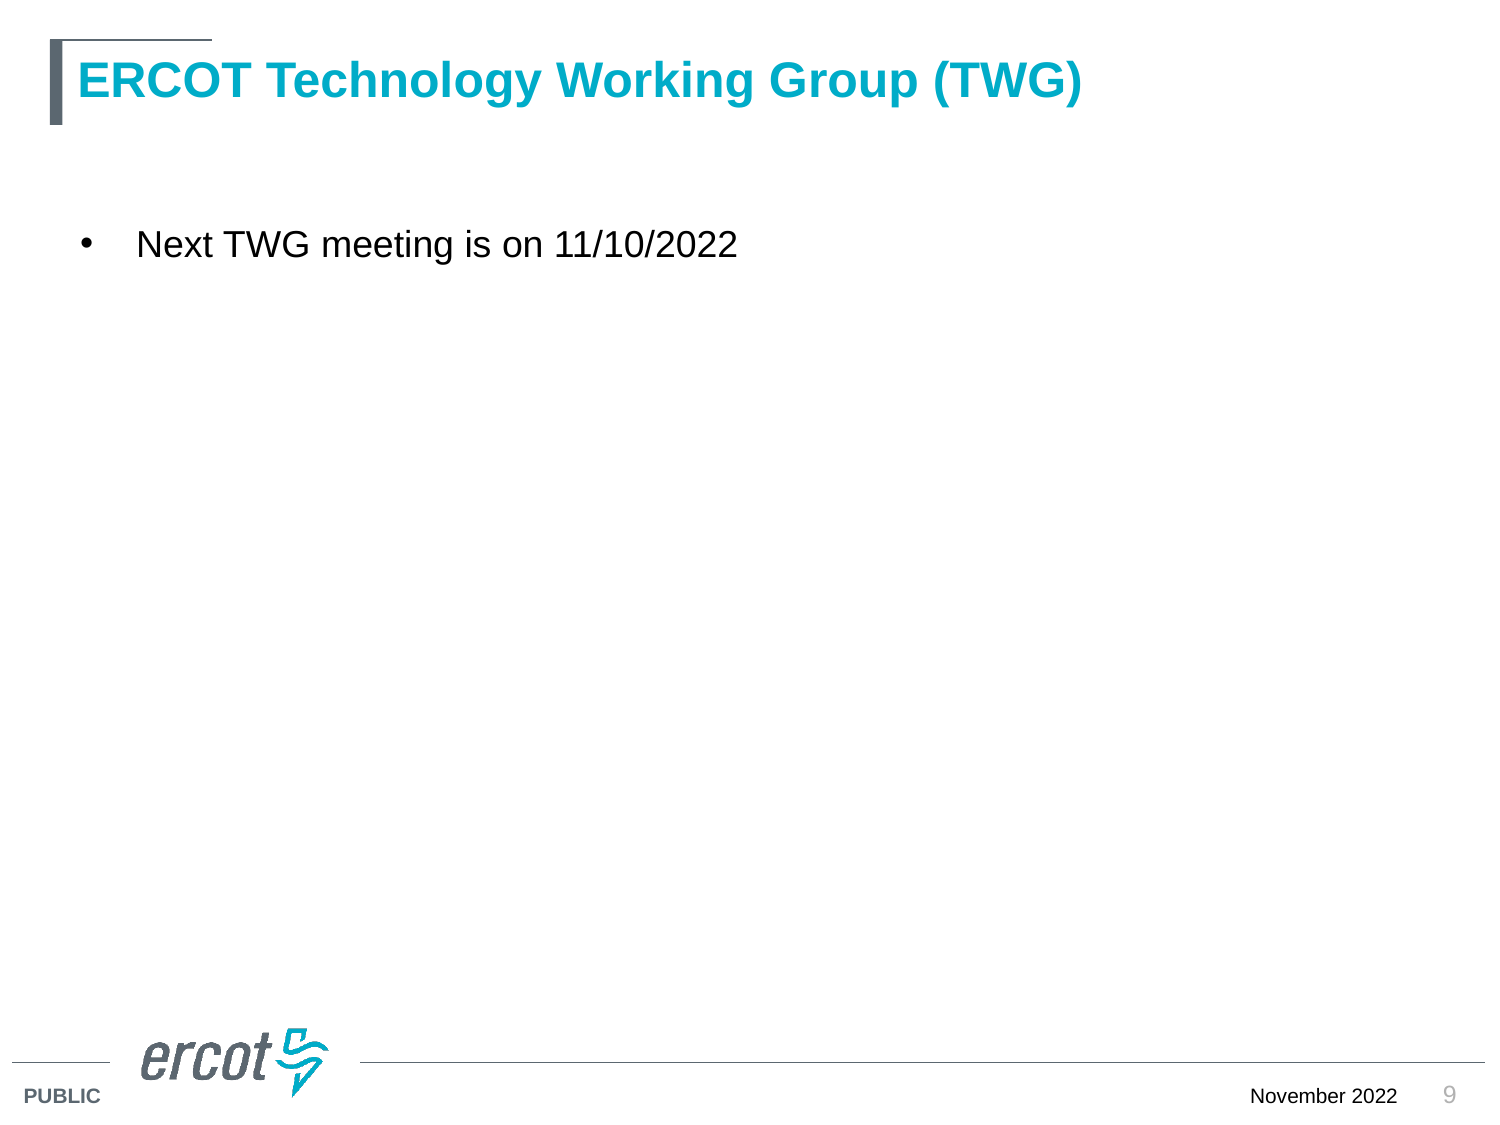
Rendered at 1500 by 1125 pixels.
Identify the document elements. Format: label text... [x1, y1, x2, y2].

slide_number 9 [1412, 1076, 1488, 1112]
text_box Next TWG meeting is on 11/10/2022 [64, 212, 1128, 279]
title ERCOT Technology Working Group (TWG) [62, 39, 1300, 125]
picture [137, 1024, 332, 1100]
